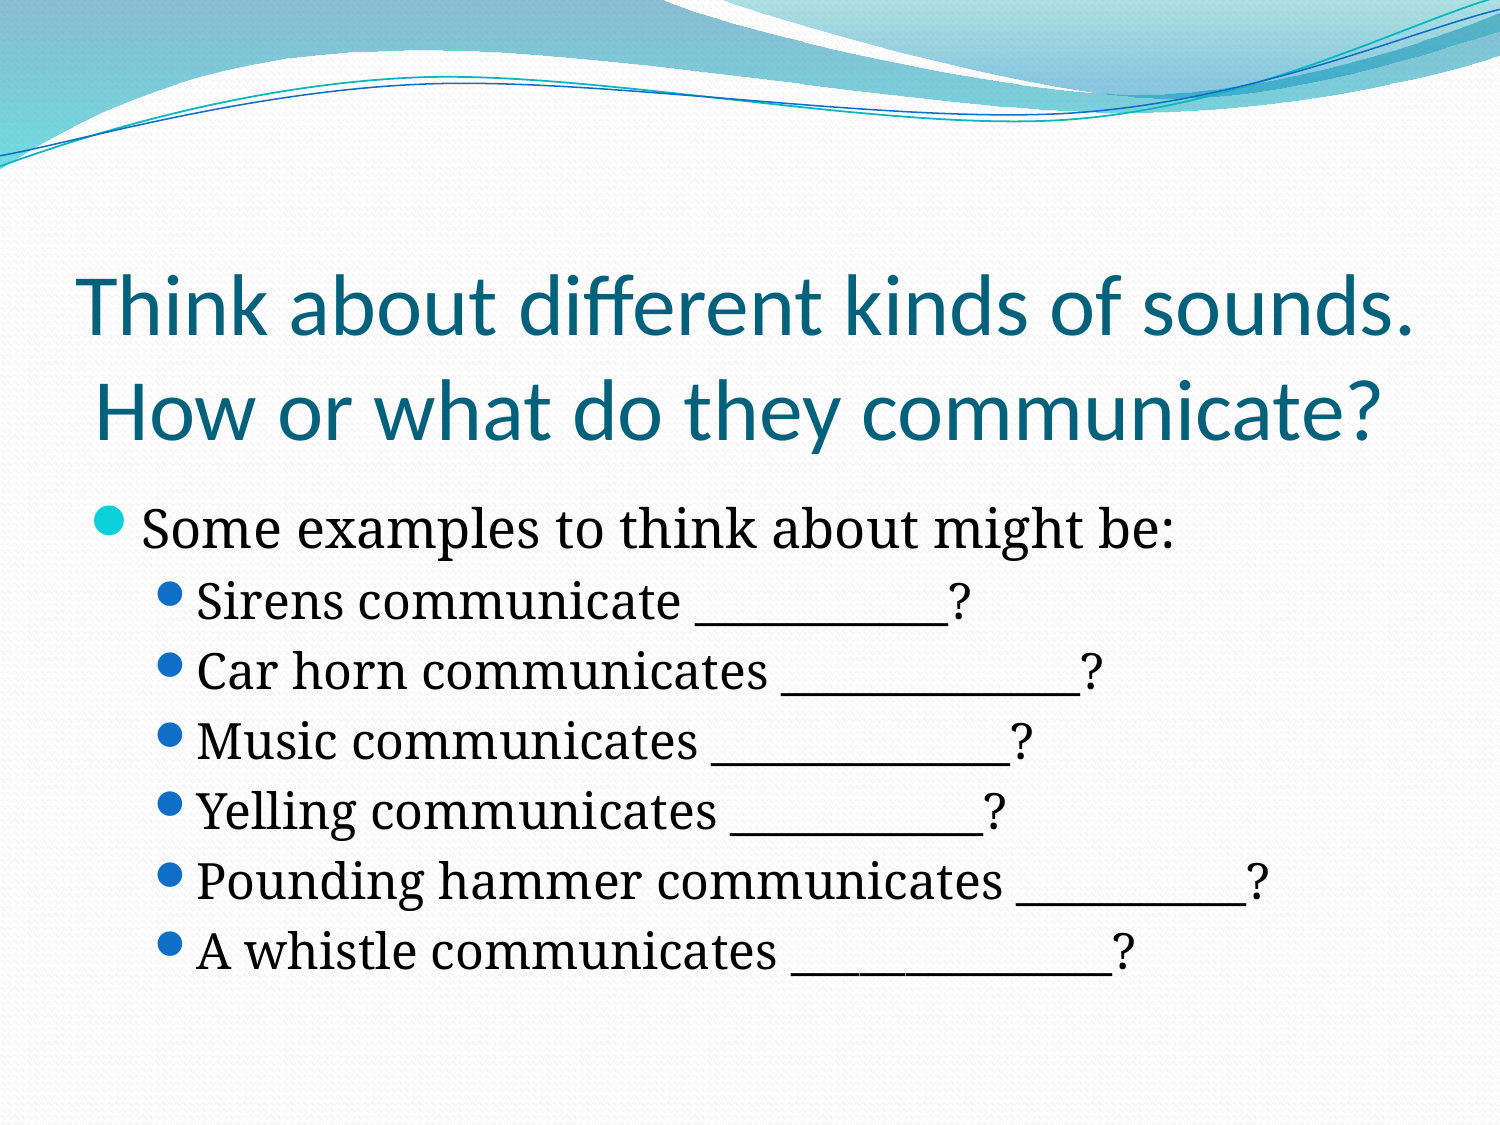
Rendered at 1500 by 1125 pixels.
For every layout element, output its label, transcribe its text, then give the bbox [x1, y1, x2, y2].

title Think about different kinds of sounds. How or what do they communicate? [75, 149, 1425, 487]
list Some examples to think about might be: Sirens communicate ___________? Car horn communicates _____________? Music communicates _____________? Yelling communicates ___________? Pounding hammer communicates __________? A whistle communicates ______________? [75, 487, 1425, 1038]
